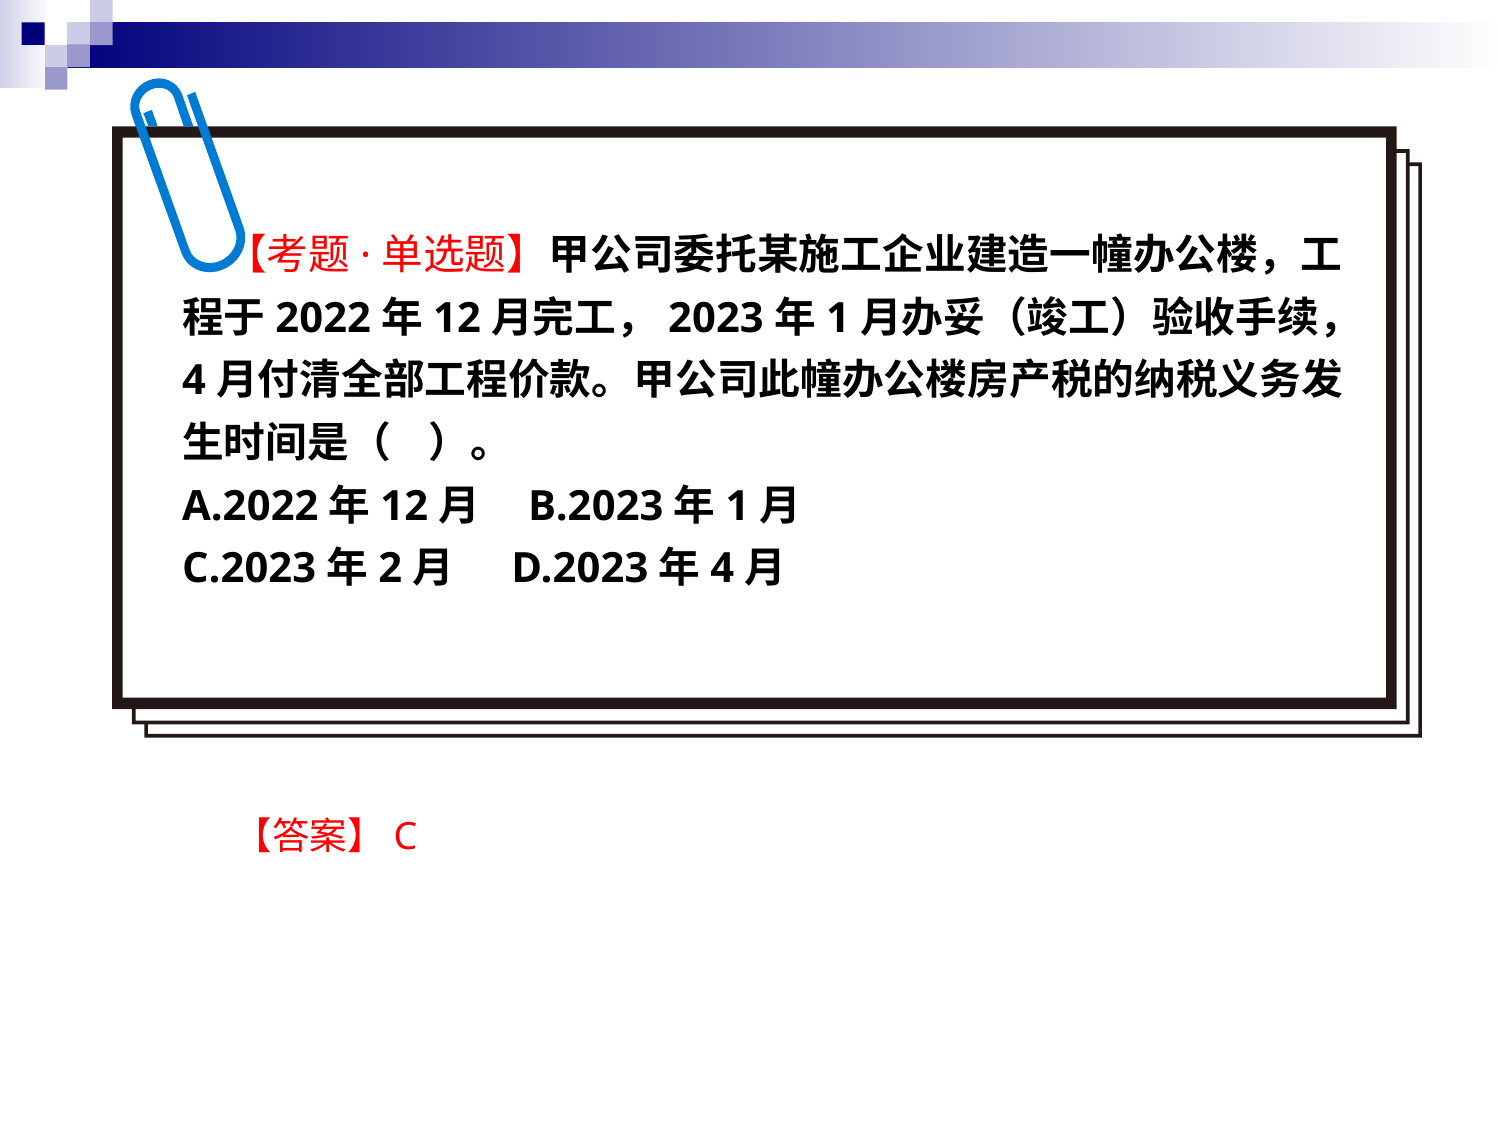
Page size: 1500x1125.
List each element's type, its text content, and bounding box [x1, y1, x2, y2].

text_box 【答案】C [143, 786, 1414, 865]
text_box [112, 78, 1424, 738]
